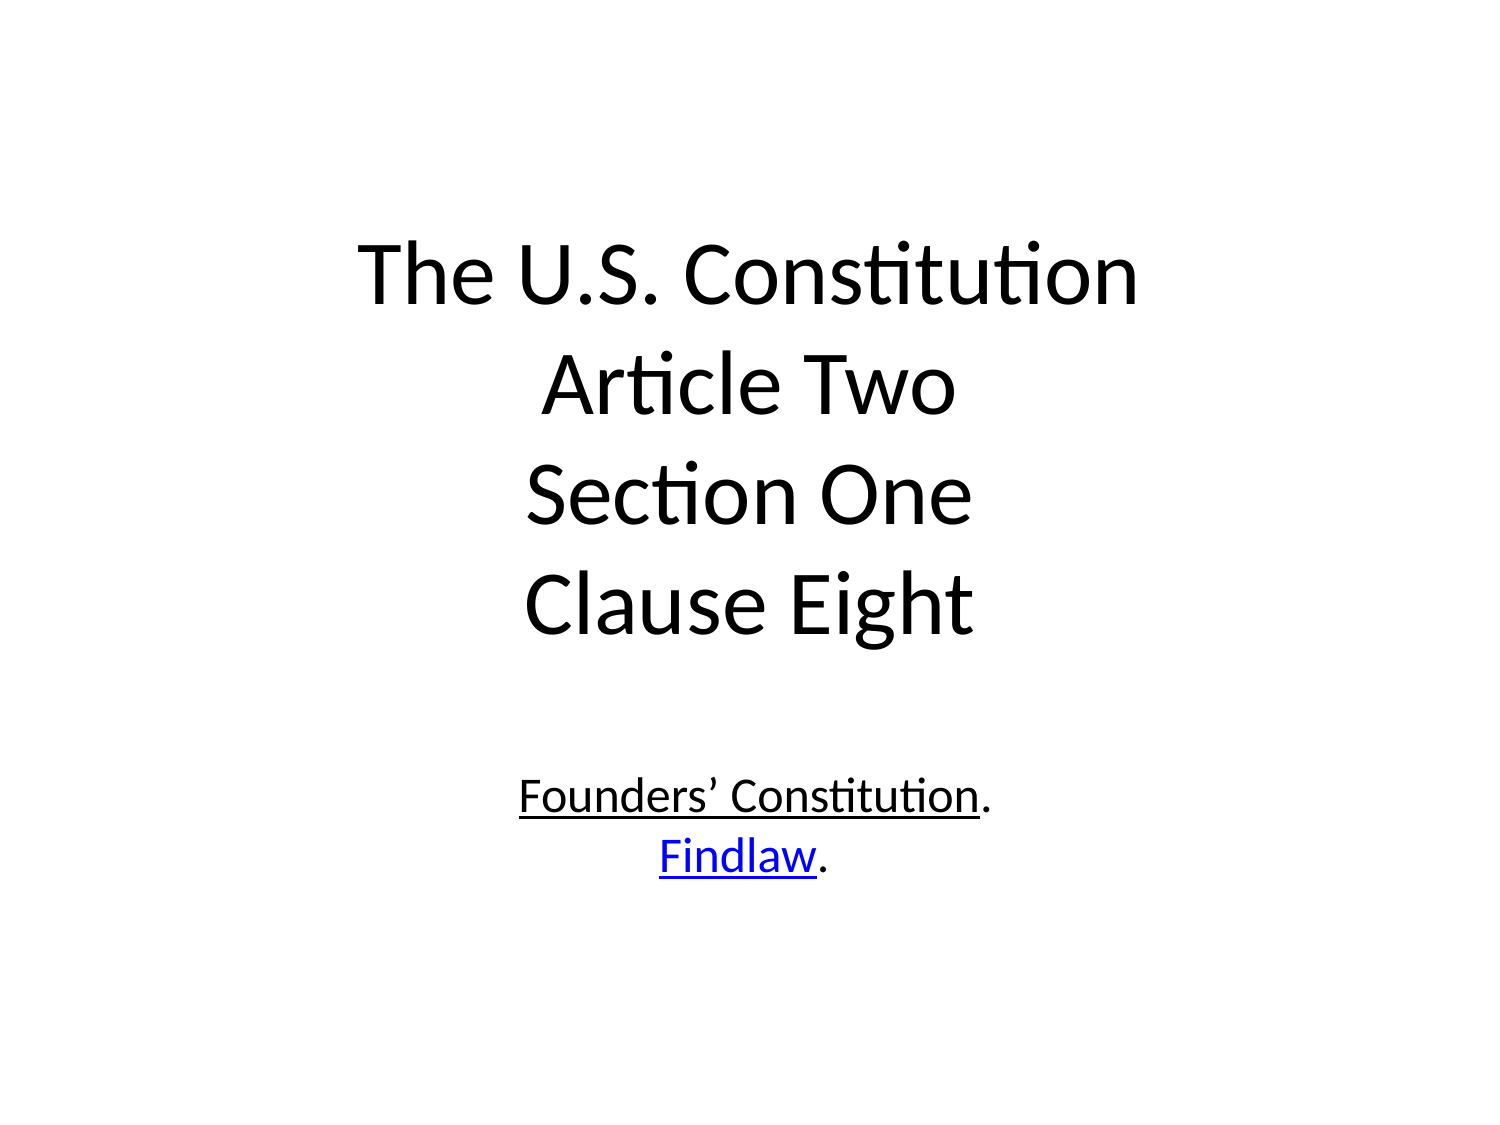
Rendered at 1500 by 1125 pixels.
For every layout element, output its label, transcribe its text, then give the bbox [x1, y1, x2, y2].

title The U.S. Constitution Article Two Section One Clause Eight Founders’ Constitution. Findlaw. [74, 44, 1426, 1051]
